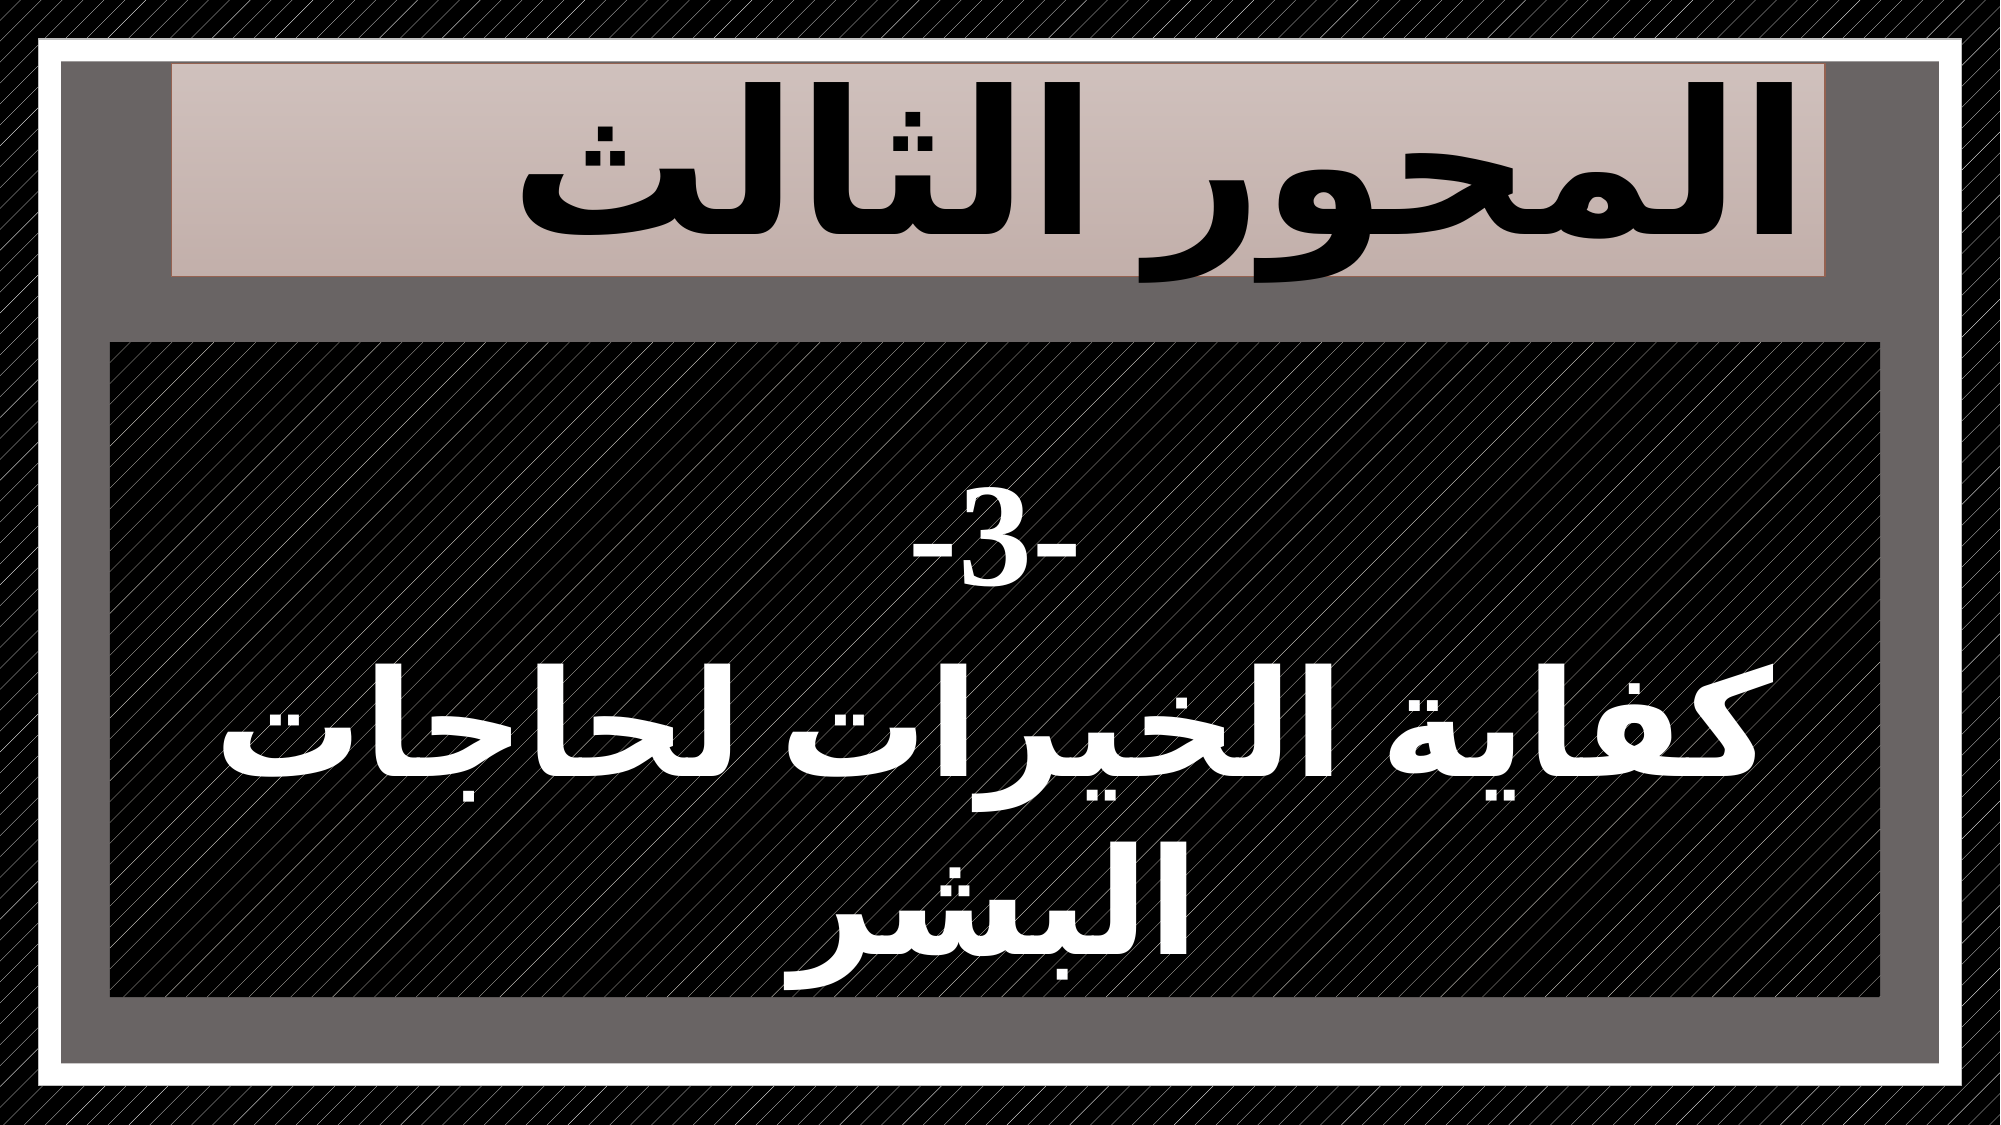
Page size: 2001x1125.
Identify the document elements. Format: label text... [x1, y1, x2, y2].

list -3- كفاية الخيرات لحاجات البشر [109, 342, 1881, 998]
title المحور الثالث [171, 63, 1826, 277]
